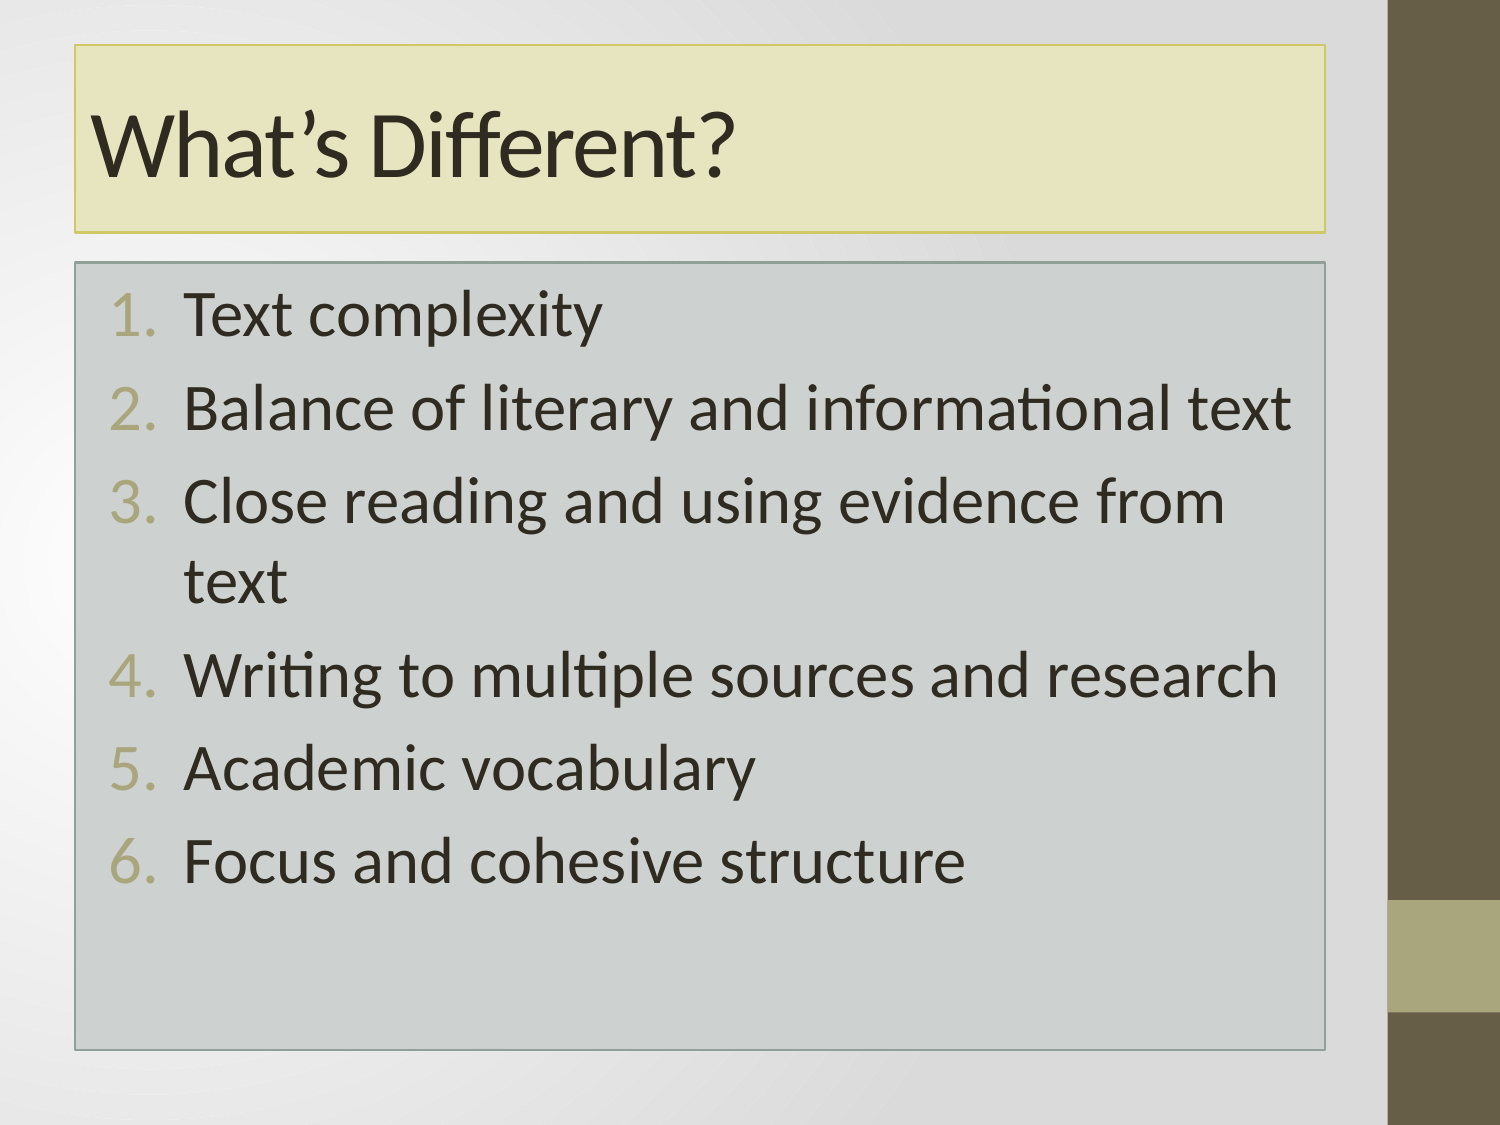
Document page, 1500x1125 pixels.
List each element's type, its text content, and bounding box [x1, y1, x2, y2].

title What’s Different? [74, 44, 1326, 234]
list Text complexity Balance of literary and informational text Close reading and using evidence from text Writing to multiple sources and research Academic vocabulary Focus and cohesive structure [74, 261, 1326, 1051]
